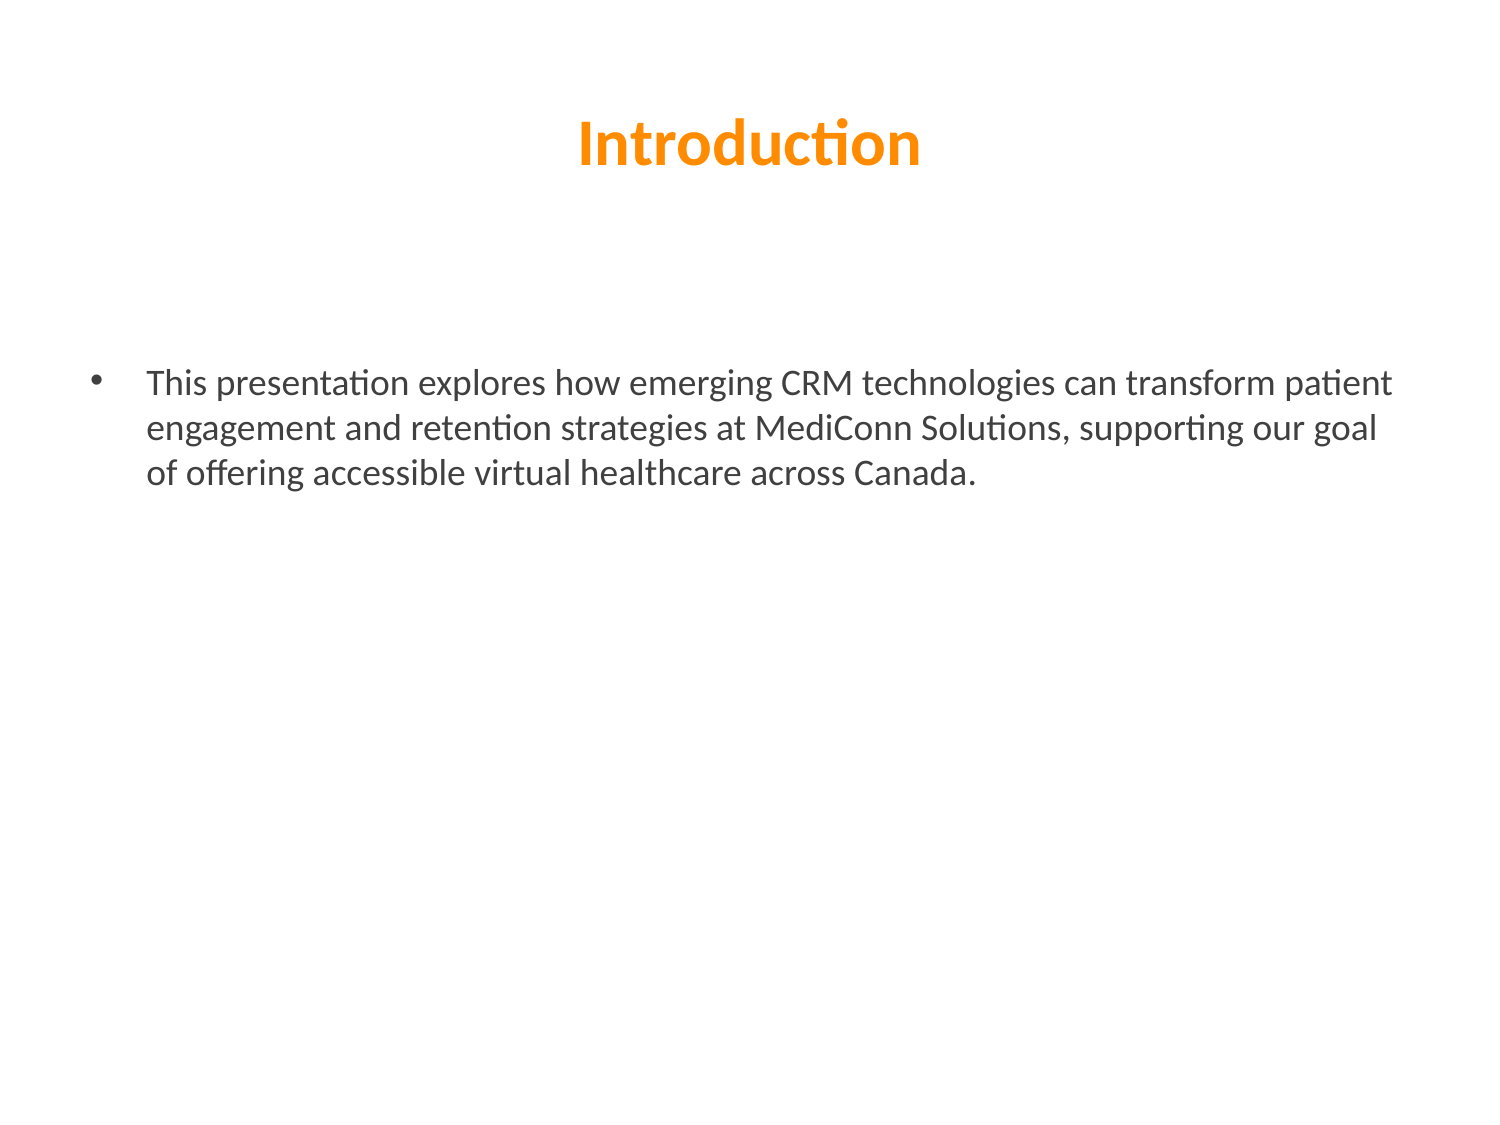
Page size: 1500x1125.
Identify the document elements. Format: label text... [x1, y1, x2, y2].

title Introduction [75, 45, 1425, 233]
list This presentation explores how emerging CRM technologies can transform patient engagement and retention strategies at MediConn Solutions, supporting our goal of offering accessible virtual healthcare across Canada. [75, 262, 1425, 1005]
